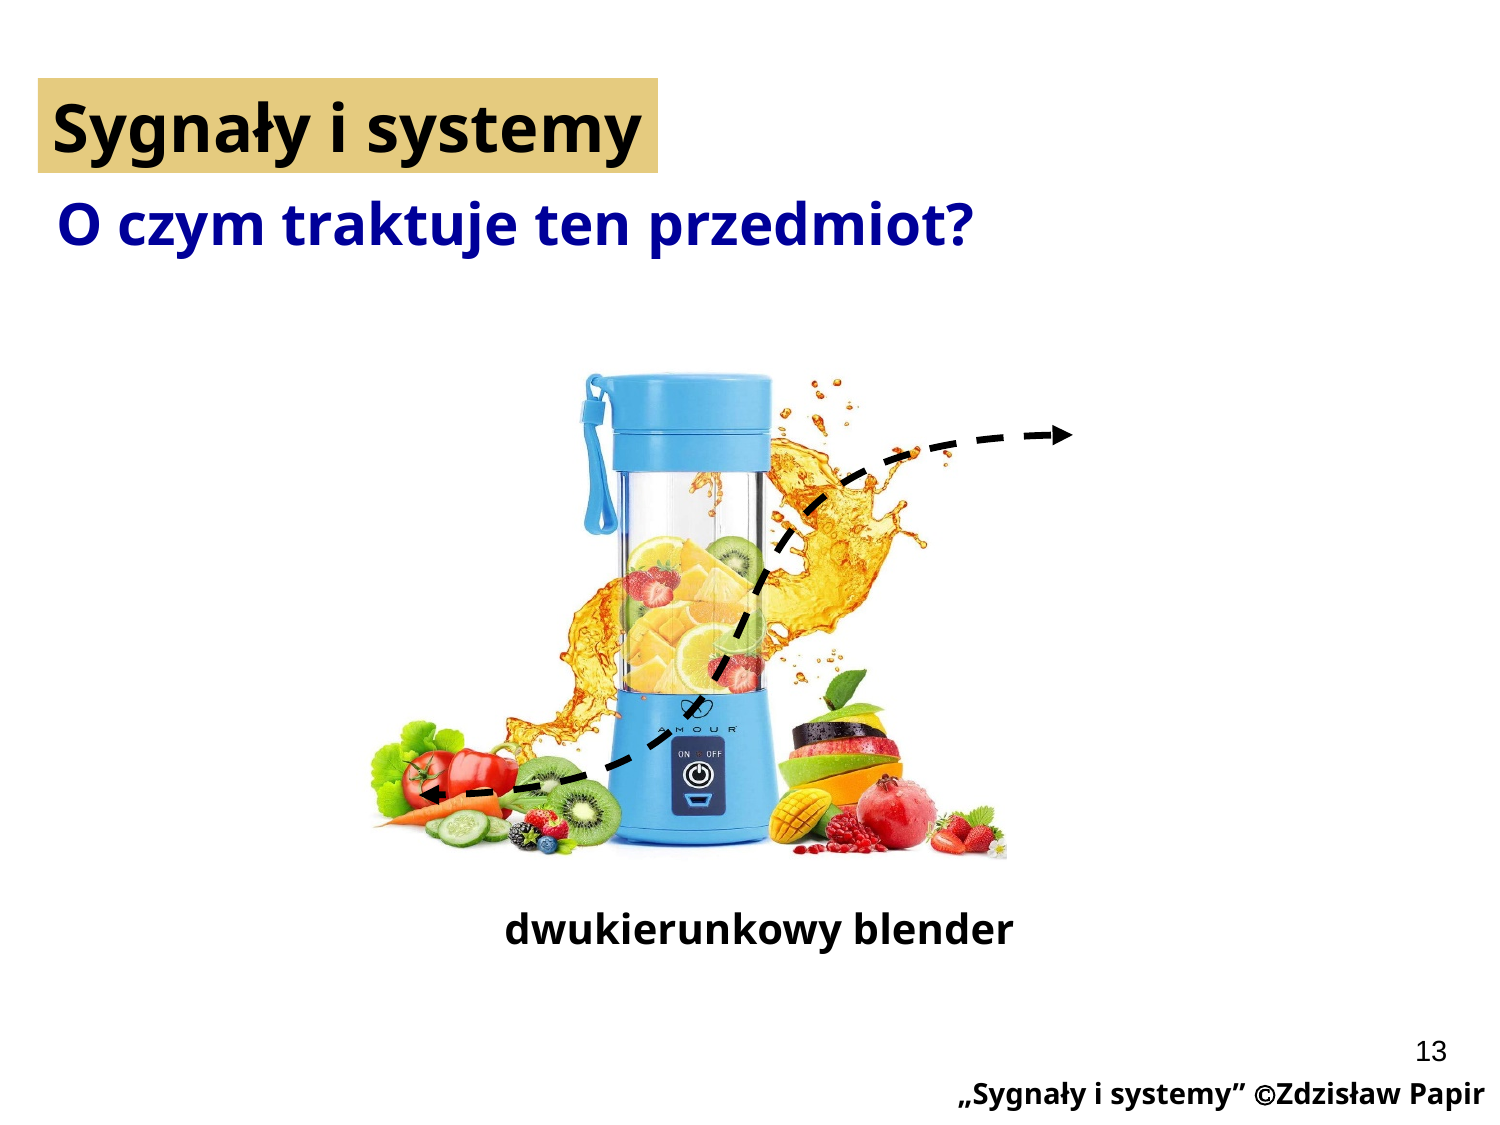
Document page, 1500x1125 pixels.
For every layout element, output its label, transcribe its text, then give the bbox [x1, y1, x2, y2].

text_box Sygnały i systemy [37, 78, 658, 173]
text_box dwukierunkowy blender [489, 895, 1030, 961]
slide_number 13 [1149, 1024, 1463, 1068]
picture [356, 327, 1007, 903]
text_box O czym traktuje ten przedmiot? [41, 179, 1010, 265]
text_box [418, 434, 1074, 796]
text_box „Sygnały i systemy” Zdzisław Papir [942, 1068, 1500, 1118]
